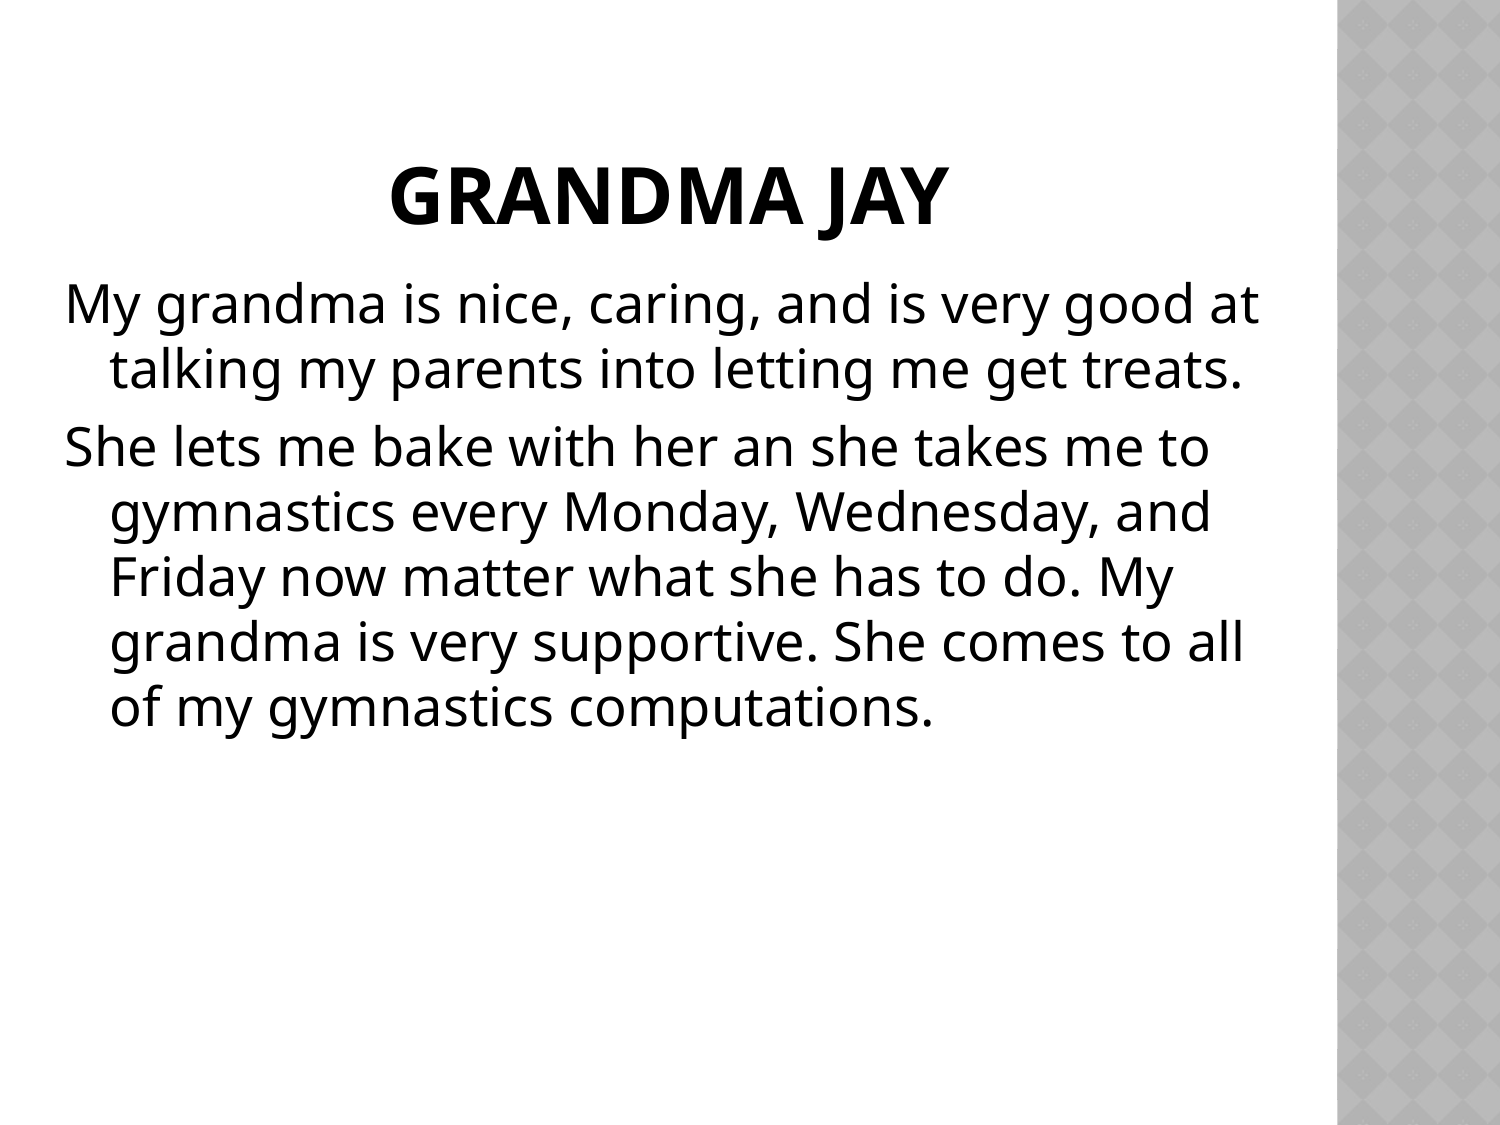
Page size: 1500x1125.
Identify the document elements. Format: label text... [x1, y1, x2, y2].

title Grandma Jay [75, 52, 1263, 240]
list My grandma is nice, caring, and is very good at talking my parents into letting me get treats. She lets me bake with her an she takes me to gymnastics every Monday, Wednesday, and Friday now matter what she has to do. My grandma is very supportive. She comes to all of my gymnastics computations. [50, 262, 1300, 1095]
